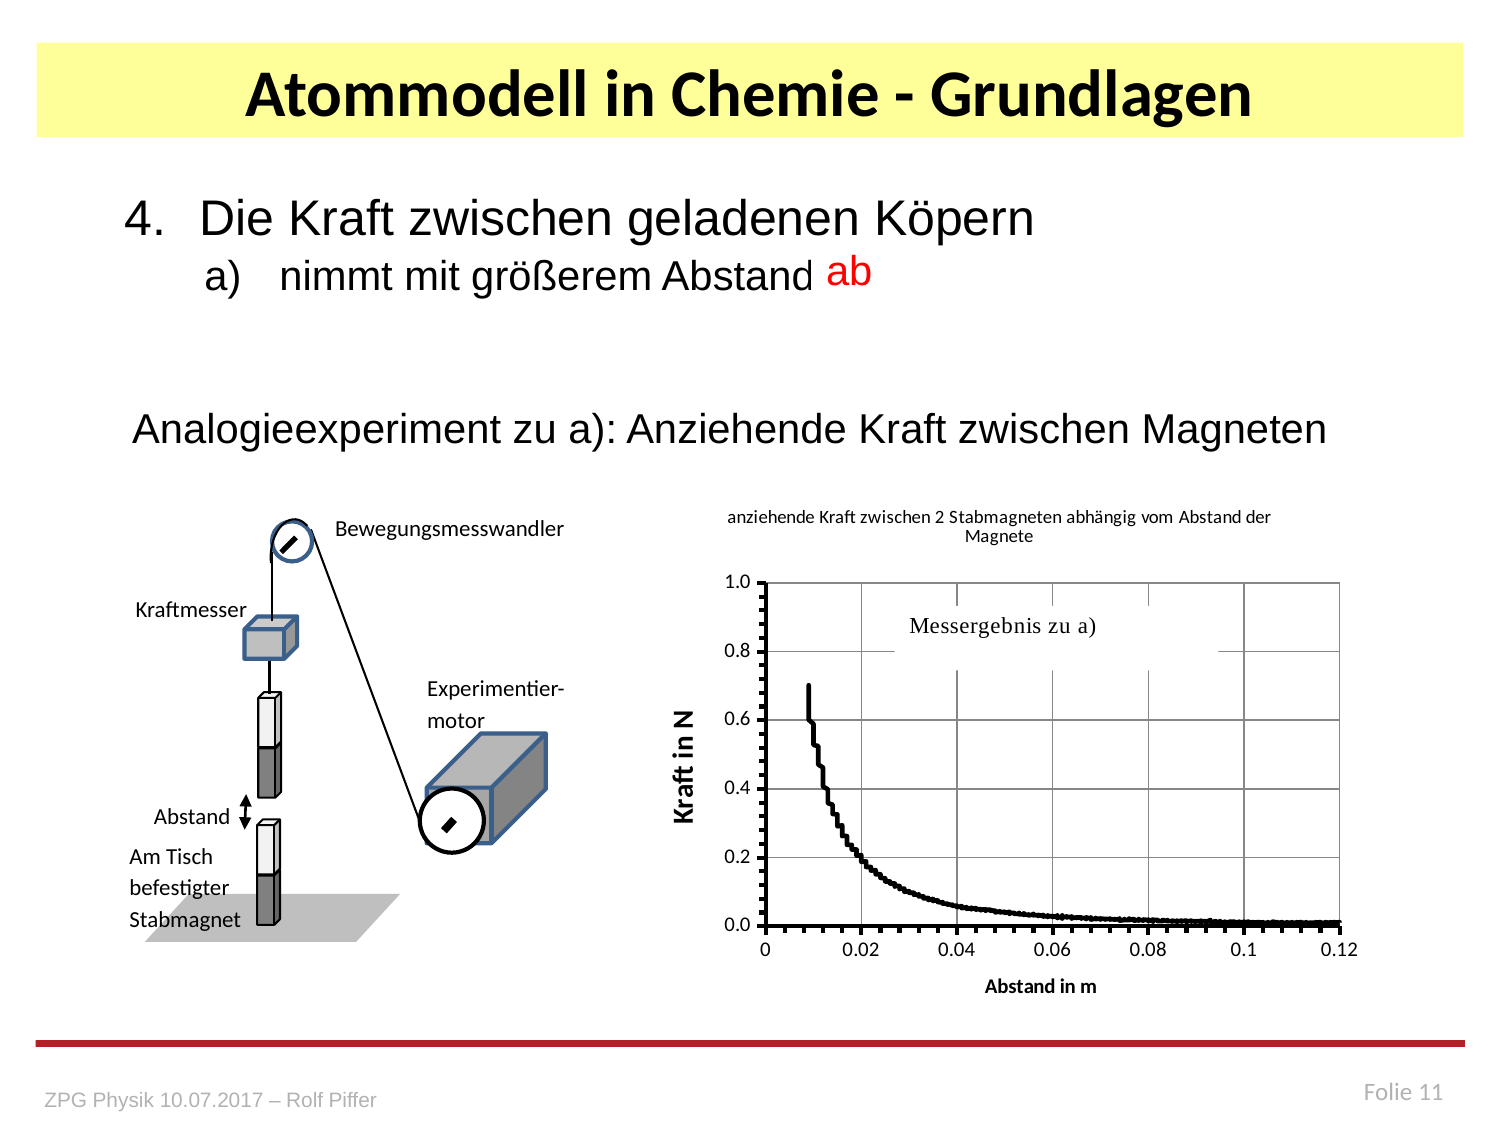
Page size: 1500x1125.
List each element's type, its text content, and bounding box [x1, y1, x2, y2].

title Atommodell in Chemie - Grundlagen [41, 42, 1459, 149]
slide_number Folie 11 [1108, 1060, 1459, 1121]
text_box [114, 383, 638, 943]
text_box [109, 166, 1485, 308]
footer ZPG Physik 10.07.2017 – Rolf Piffer [29, 1069, 762, 1125]
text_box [643, 235, 1389, 1012]
